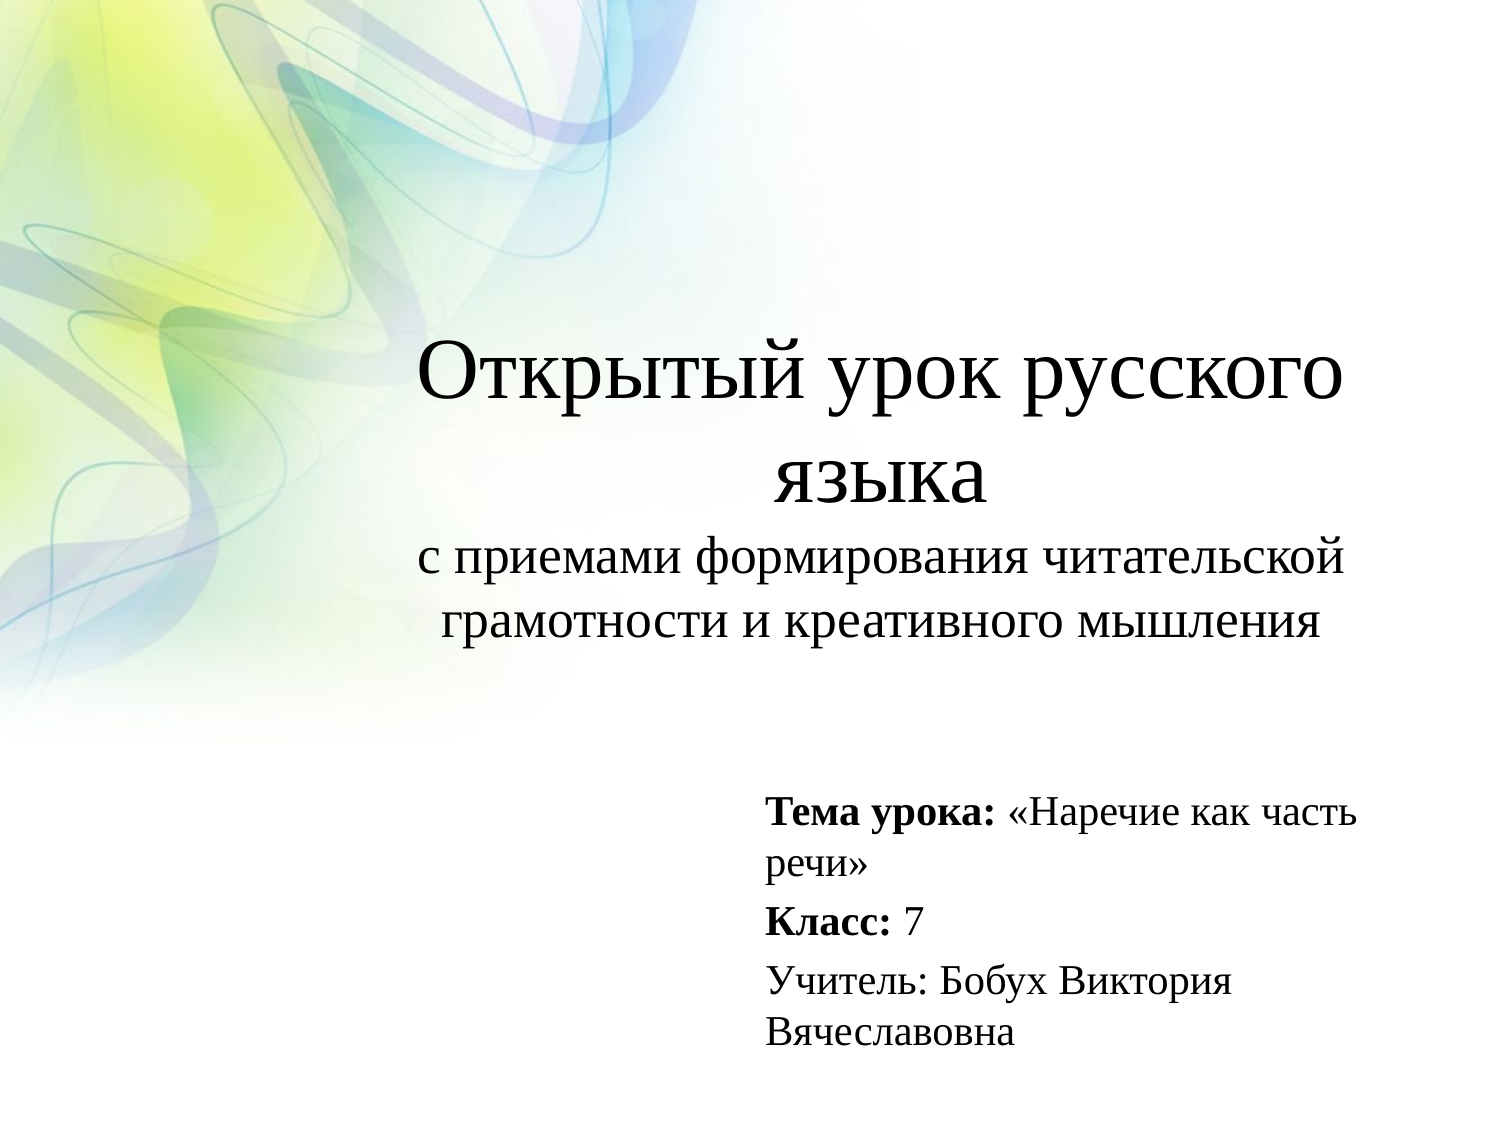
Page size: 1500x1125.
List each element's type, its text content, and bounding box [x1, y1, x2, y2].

title Открытый урок русского языка с приемами формирования читательской грамотности и креативного мышления [301, 302, 1463, 657]
picture [0, 0, 1500, 1125]
list Тема урока: «Наречие как часть речи» Класс: 7 Учитель: Бобух Виктория Вячеславовна [750, 775, 1436, 1064]
